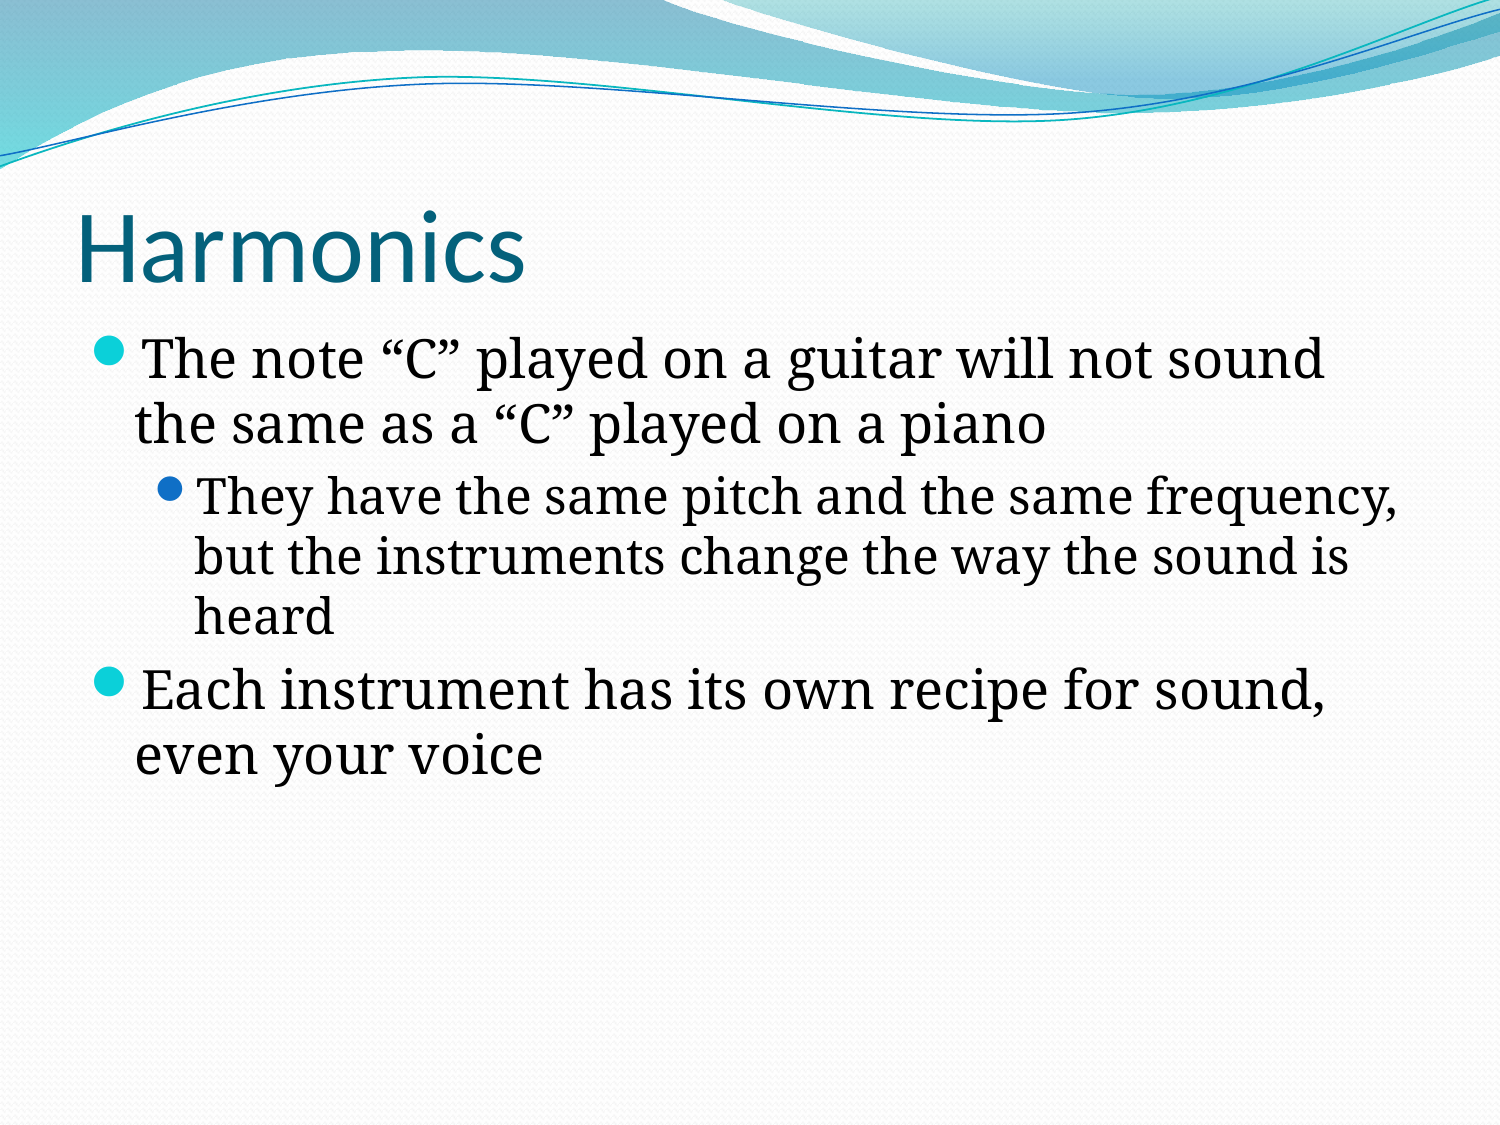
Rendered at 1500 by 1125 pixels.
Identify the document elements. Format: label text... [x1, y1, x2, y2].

title Harmonics [75, 115, 1425, 303]
list The note “C” played on a guitar will not sound the same as a “C” played on a piano They have the same pitch and the same frequency, but the instruments change the way the sound is heard Each instrument has its own recipe for sound, even your voice [75, 317, 1425, 1038]
